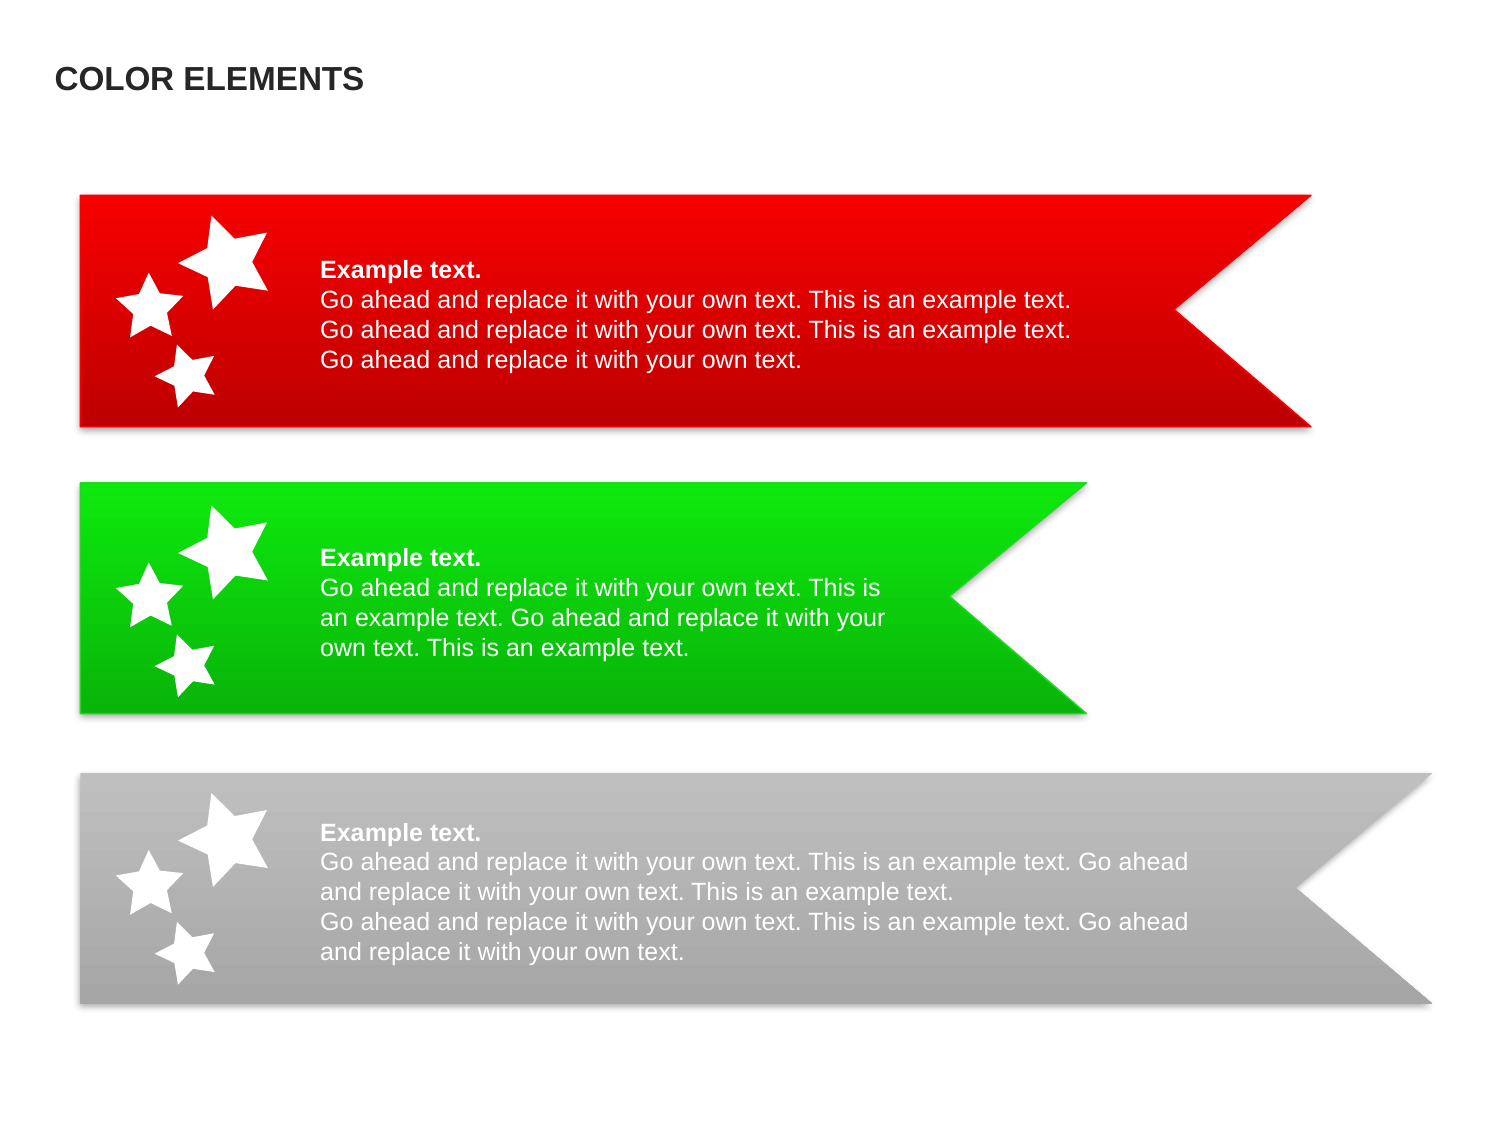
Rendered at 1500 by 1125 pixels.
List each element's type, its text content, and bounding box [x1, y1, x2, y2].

text_box [79, 482, 1088, 715]
text_box COLOR ELEMENTS [39, 49, 598, 105]
text_box Example text. Go ahead and replace it with your own text. This is an example text. Go ahead and replace it with your own text. This is an example text. [305, 534, 926, 669]
text_box [79, 772, 1434, 1005]
text_box [154, 634, 215, 698]
text_box [154, 921, 215, 985]
text_box Example text. Go ahead and replace it with your own text. This is an example text. Go ahead and replace it with your own text. This is an example text. Go ahead and replace it with your own text. This is an example text. Go ahead and replace it with your own text. [305, 808, 1254, 973]
text_box [79, 194, 1312, 428]
text_box [178, 792, 268, 887]
text_box [115, 272, 184, 338]
text_box [115, 562, 184, 628]
text_box [178, 215, 268, 310]
text_box [115, 849, 184, 915]
text_box [178, 505, 268, 600]
text_box Example text. Go ahead and replace it with your own text. This is an example text. Go ahead and replace it with your own text. This is an example text. Go ahead and replace it with your own text. [305, 246, 1126, 381]
text_box [154, 344, 215, 408]
